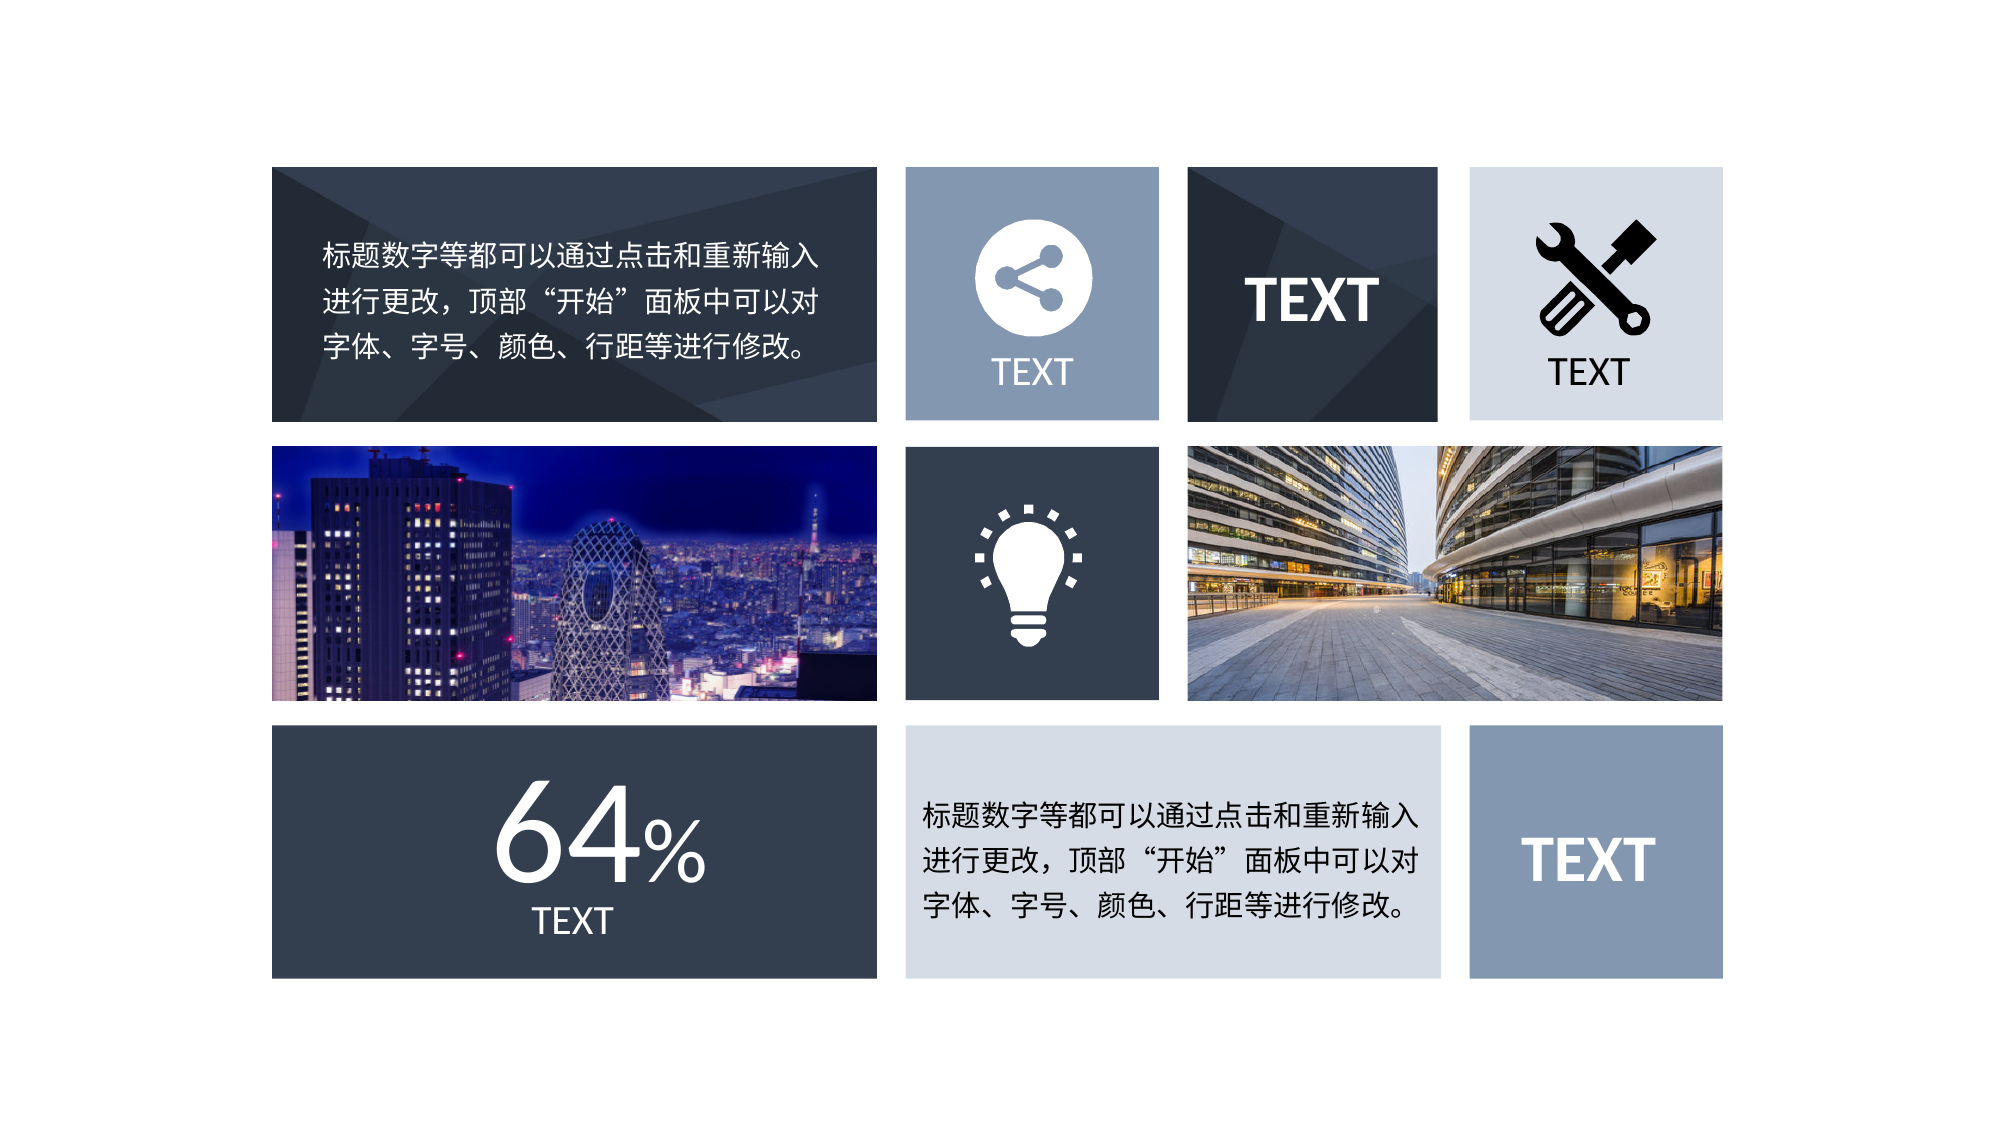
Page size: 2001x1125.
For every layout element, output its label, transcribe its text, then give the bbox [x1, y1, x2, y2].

text_box [1065, 575, 1078, 589]
text_box [1046, 509, 1060, 522]
text_box TEXT [516, 885, 633, 951]
text_box [1187, 446, 1723, 701]
text_box [1010, 615, 1047, 625]
text_box [1024, 504, 1034, 514]
text_box [1010, 628, 1047, 647]
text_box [1535, 219, 1657, 337]
text_box [1469, 166, 1724, 422]
text_box TEXT [1532, 336, 1650, 402]
text_box [997, 509, 1011, 522]
text_box TEXT [976, 336, 1093, 402]
text_box [975, 553, 985, 563]
text_box [993, 522, 1065, 612]
text_box TEXT [1506, 807, 1697, 903]
text_box 标题数字等都可以通过点击和重新输入进行更改，顶部“开始”面板中可以对字体、字号、颜色、行距等进行修改。 [907, 778, 1441, 931]
text_box 64% [475, 725, 743, 920]
text_box [905, 724, 1442, 980]
text_box [975, 219, 1093, 336]
text_box [980, 575, 992, 589]
text_box [272, 446, 877, 701]
text_box [980, 527, 993, 540]
text_box [271, 724, 878, 980]
text_box [1064, 527, 1078, 540]
text_box [1072, 553, 1082, 563]
text_box [905, 446, 1160, 701]
picture [1187, 167, 1438, 422]
picture [272, 167, 877, 422]
text_box [1469, 724, 1724, 980]
text_box [905, 166, 1160, 422]
